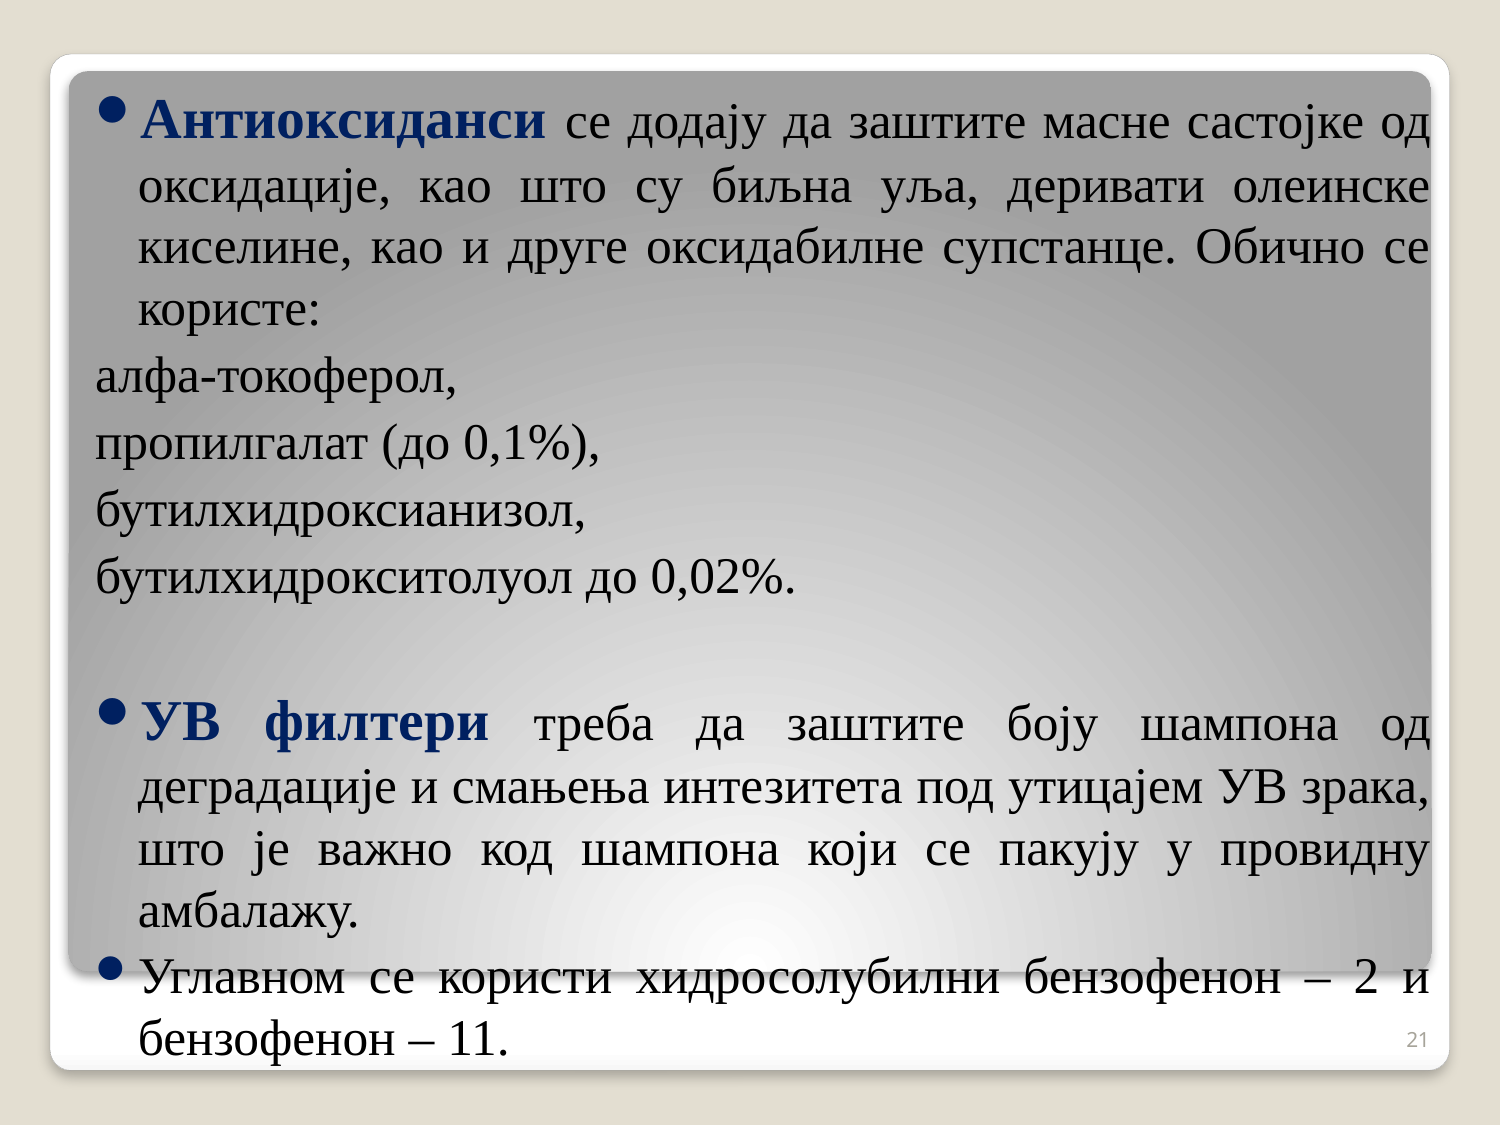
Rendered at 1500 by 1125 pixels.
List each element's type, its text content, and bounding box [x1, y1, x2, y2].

slide_number 21 [1369, 1002, 1445, 1063]
list Антиоксиданси се додају да заштите масне састојке од оксидације, као што су биљна уља, деривати олеинске киселине, као и друге оксидабилне супстанце. Обично се користе: алфа-токоферол, пропилгалат (до 0,1%), бутилхидроксианизол, бутилхидрокситолуол до 0,02%. УВ филтери треба да заштите боју шампона од деградације и смањења интезитета под утицајем УВ зрака, што је важно код шампона који се пакују у провидну амбалажу. Углавном се користи хидросолубилни бензофенон – 2 и бензофенон – 11. [64, 66, 1447, 1083]
